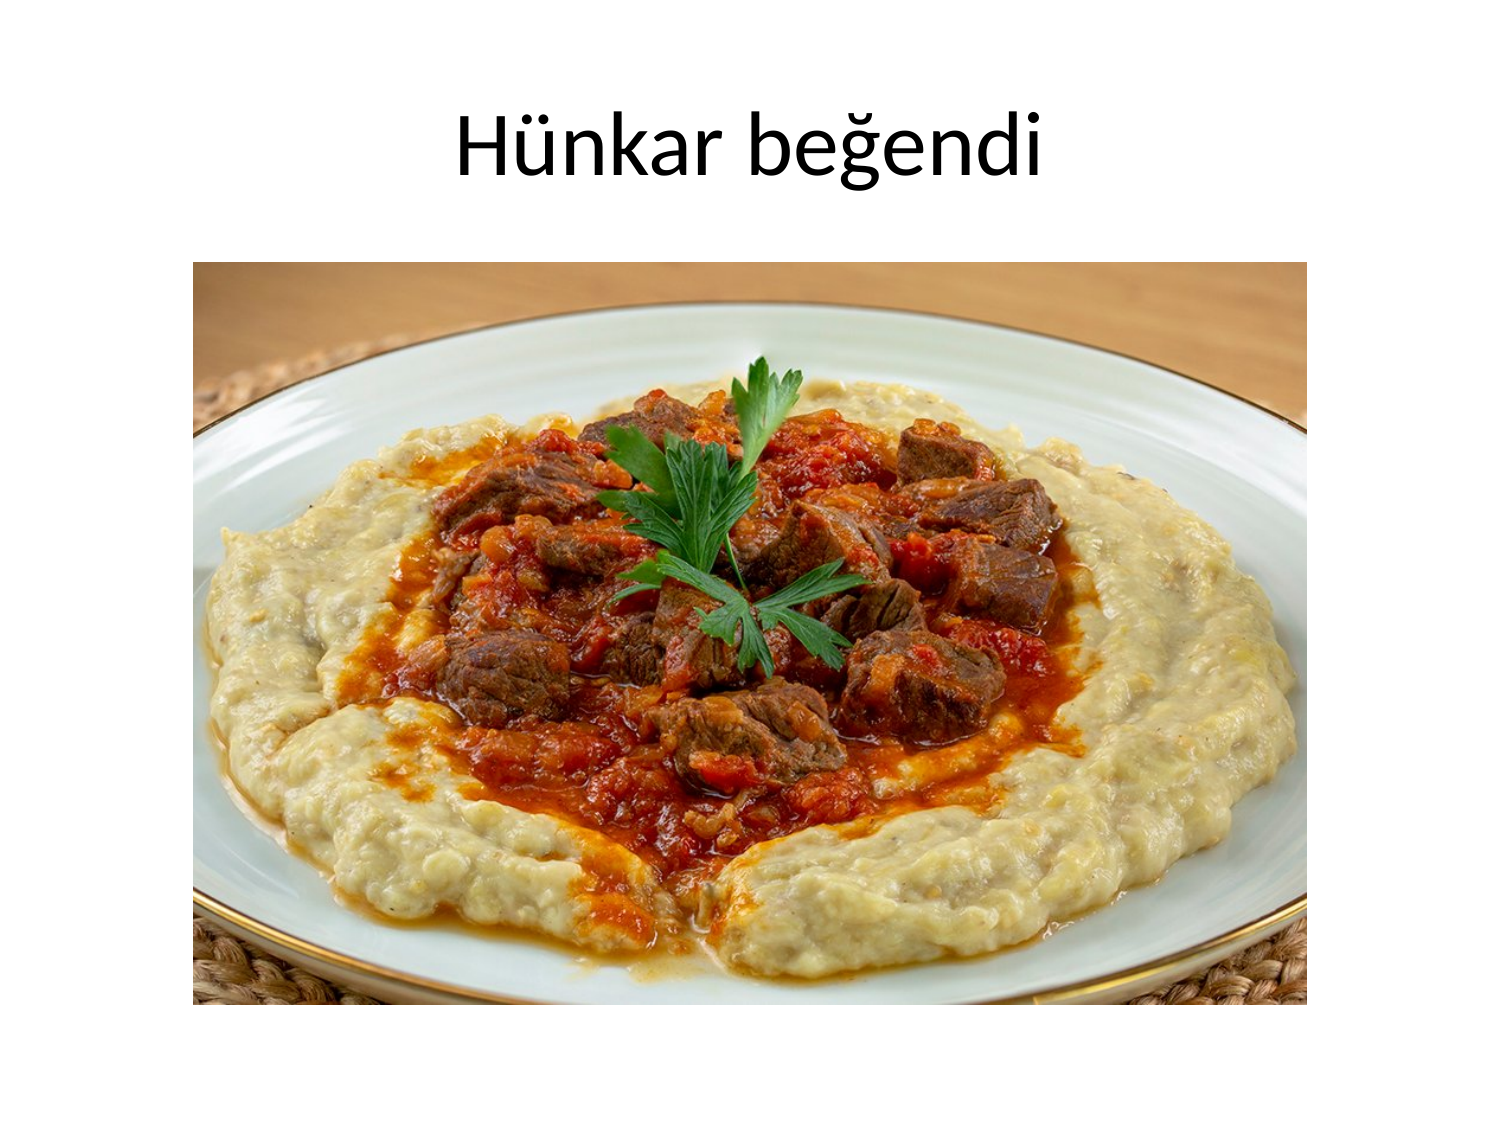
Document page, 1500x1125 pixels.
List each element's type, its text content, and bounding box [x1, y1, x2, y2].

title Hünkar beğendi [75, 45, 1425, 233]
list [193, 262, 1307, 1006]
